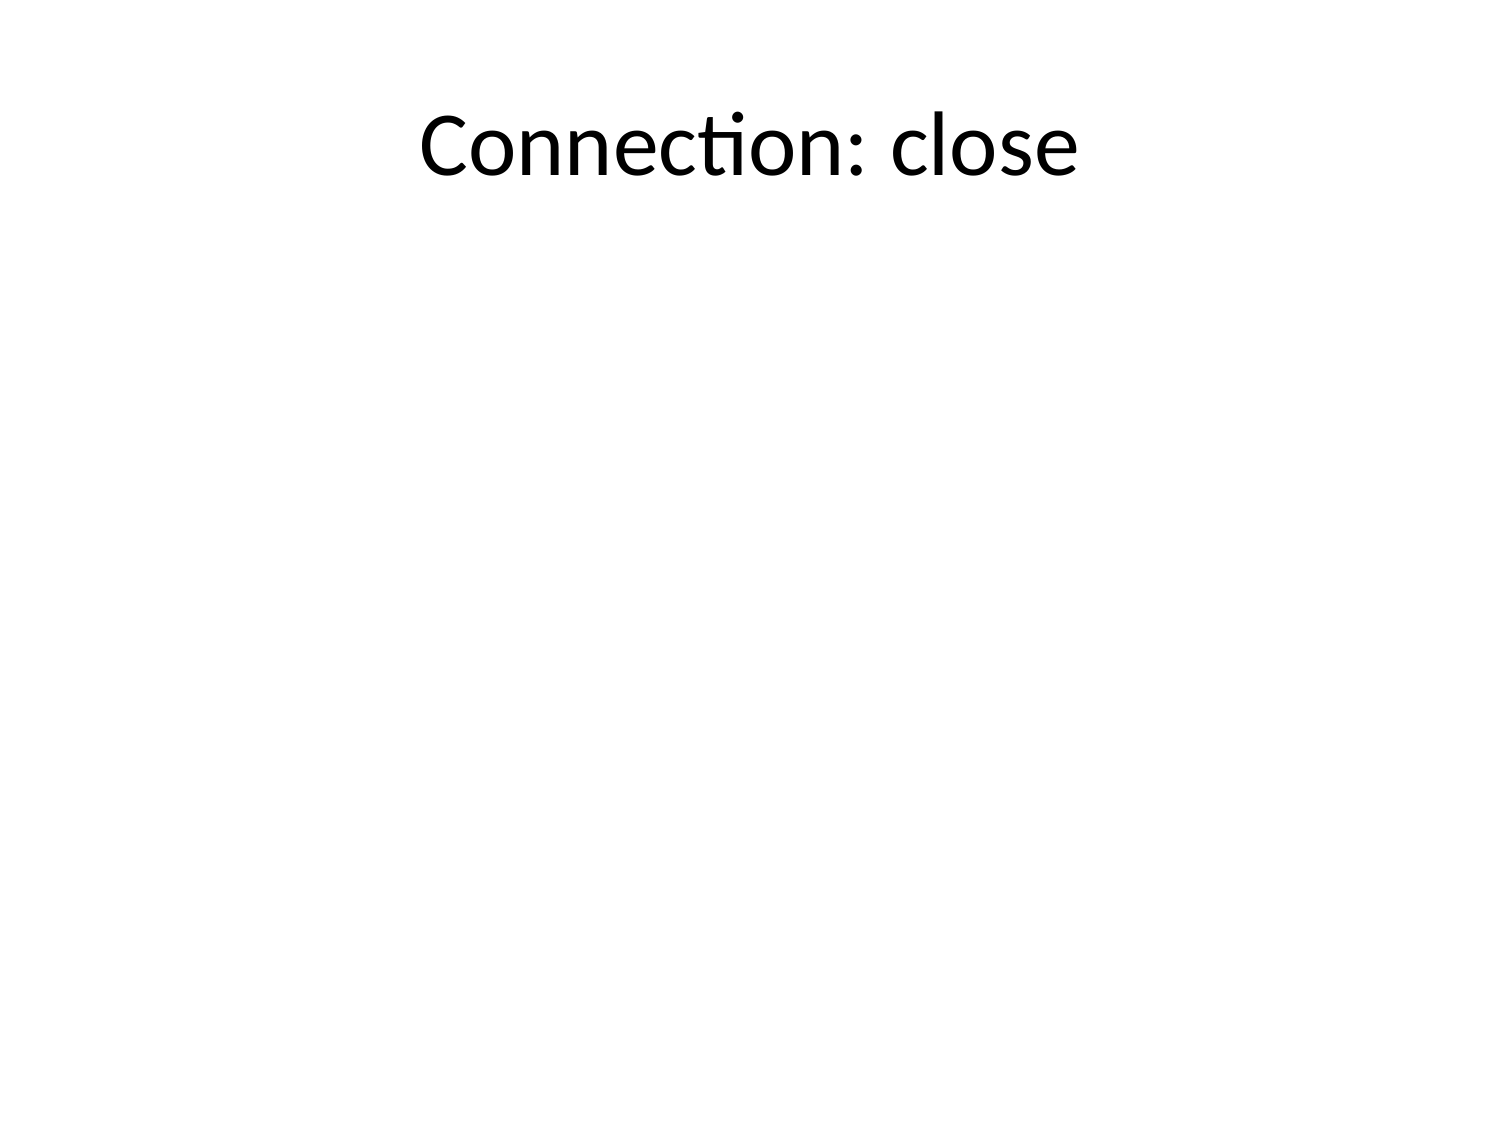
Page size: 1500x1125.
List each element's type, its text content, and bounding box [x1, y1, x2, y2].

title Connection: close [75, 45, 1425, 233]
